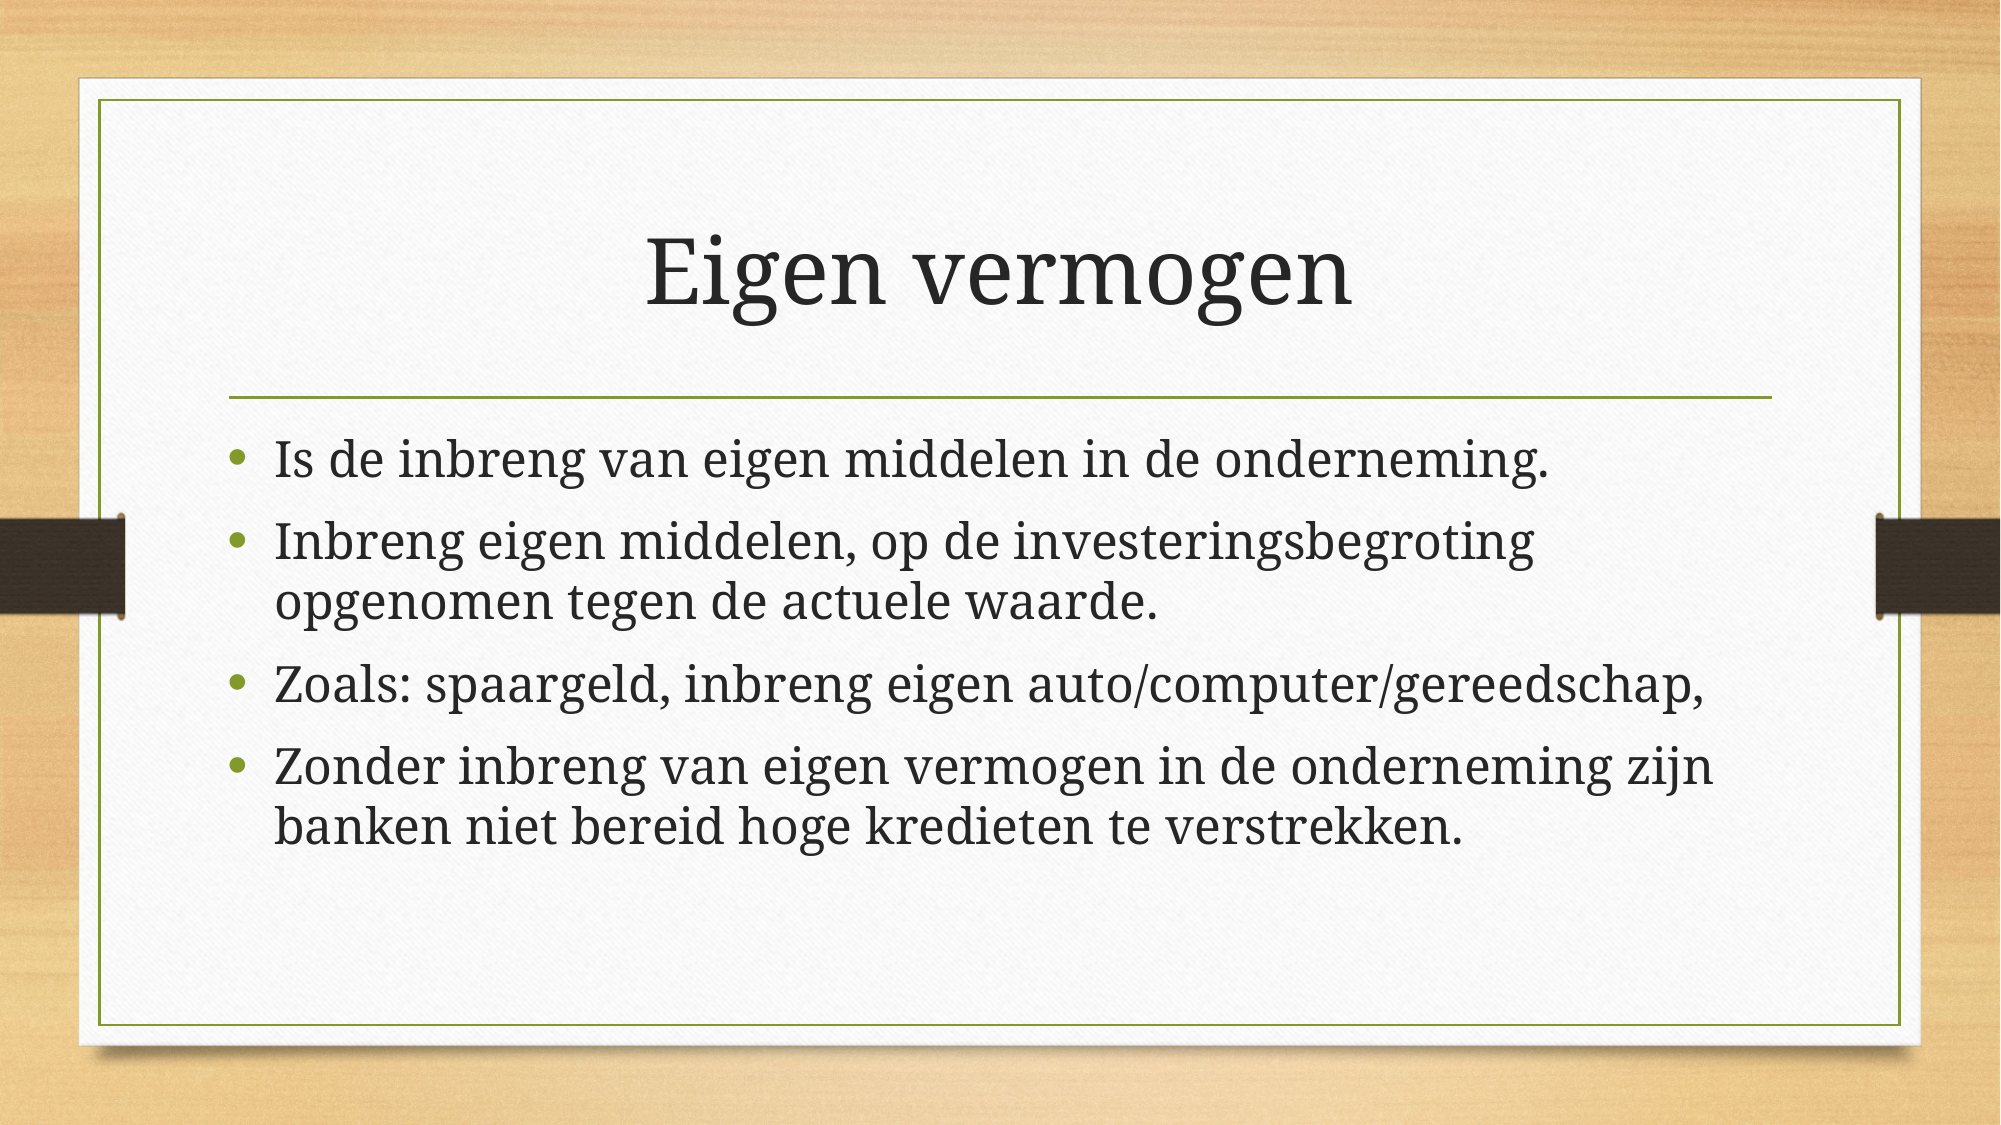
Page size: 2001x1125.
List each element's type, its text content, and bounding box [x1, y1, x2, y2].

picture [0, 0, 2001, 1125]
list Is de inbreng van eigen middelen in de onderneming. Inbreng eigen middelen, op de investeringsbegroting opgenomen tegen de actuele waarde. Zoals: spaargeld, inbreng eigen auto/computer/gereedschap, Zonder inbreng van eigen vermogen in de onderneming zijn banken niet bereid hoge kredieten te verstrekken. [212, 419, 1788, 964]
title Eigen vermogen [212, 161, 1788, 375]
